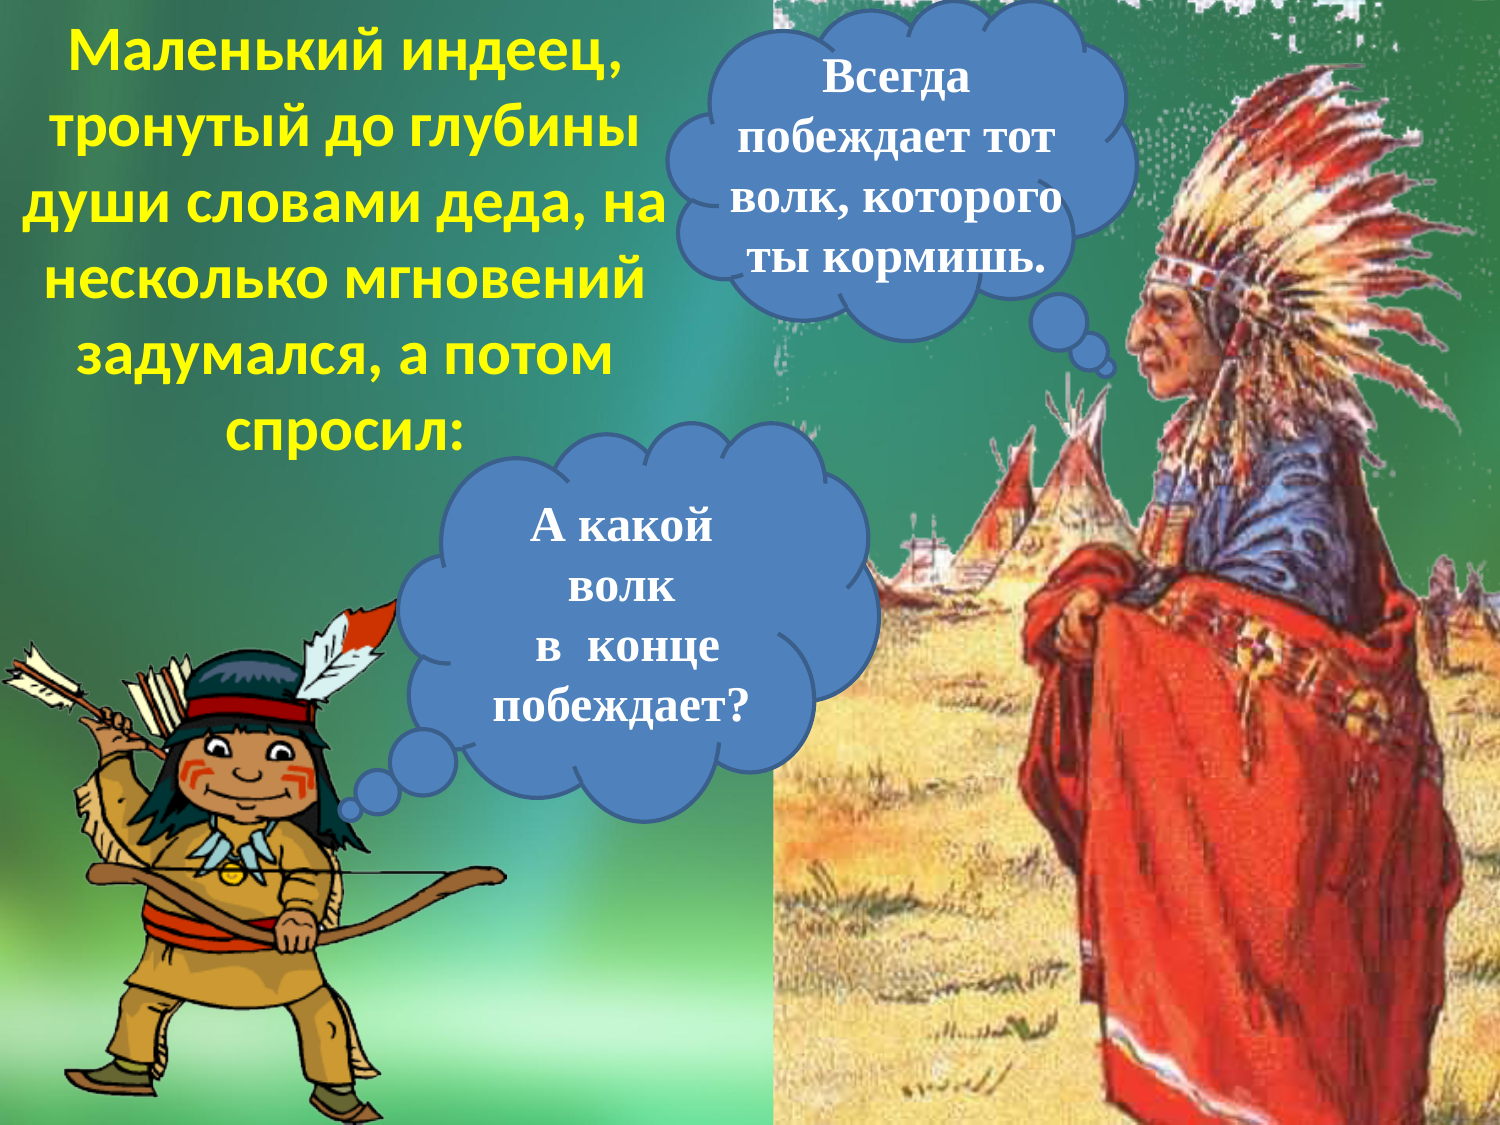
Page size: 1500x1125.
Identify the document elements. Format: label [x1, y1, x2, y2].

picture [0, 0, 1500, 1125]
text_box [667, 0, 1137, 341]
